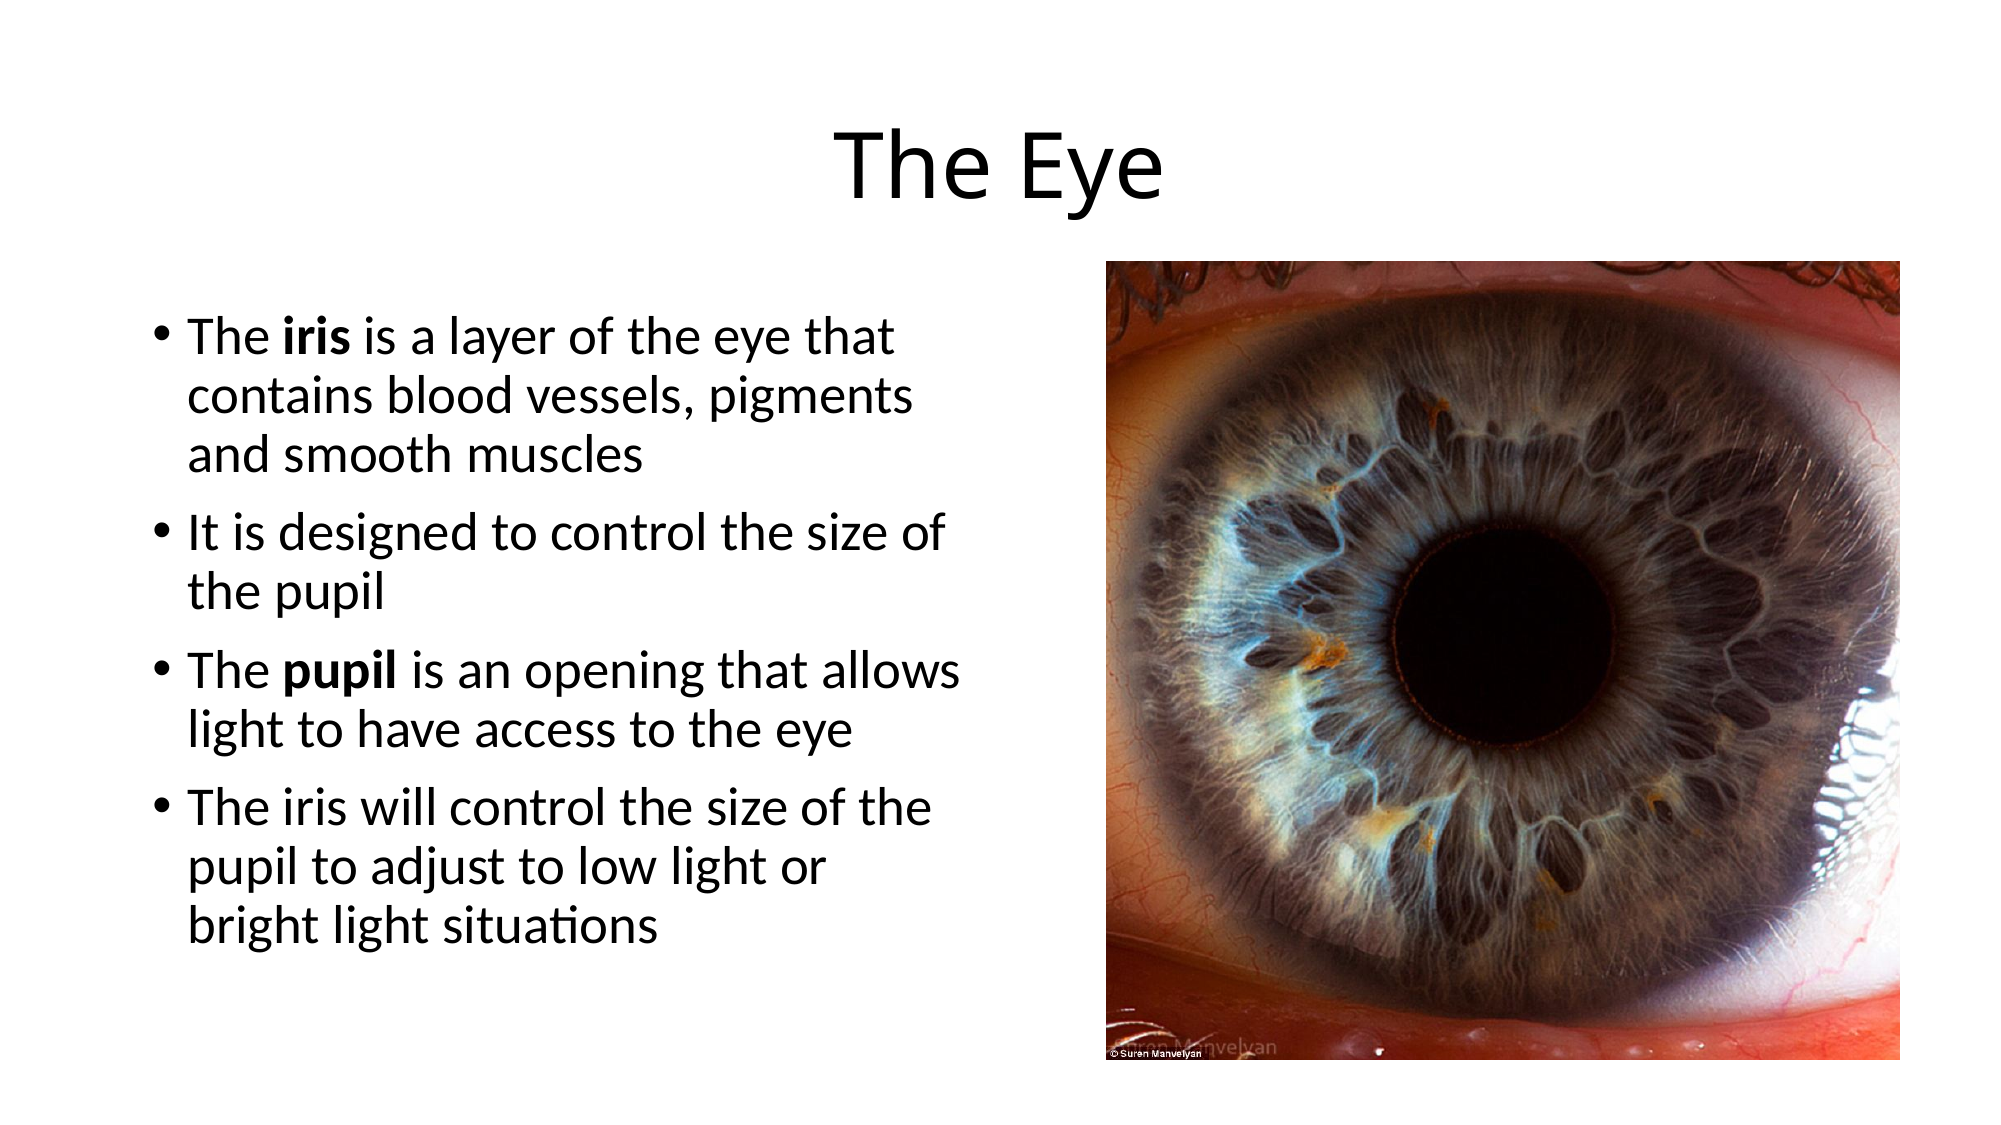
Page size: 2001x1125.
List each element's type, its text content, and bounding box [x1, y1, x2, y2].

title The Eye [137, 59, 1863, 278]
picture [1106, 261, 1900, 1060]
list The iris is a layer of the eye that contains blood vessels, pigments and smooth muscles It is designed to control the size of the pupil The pupil is an opening that allows light to have access to the eye The iris will control the size of the pupil to adjust to low light or bright light situations [137, 299, 988, 1014]
